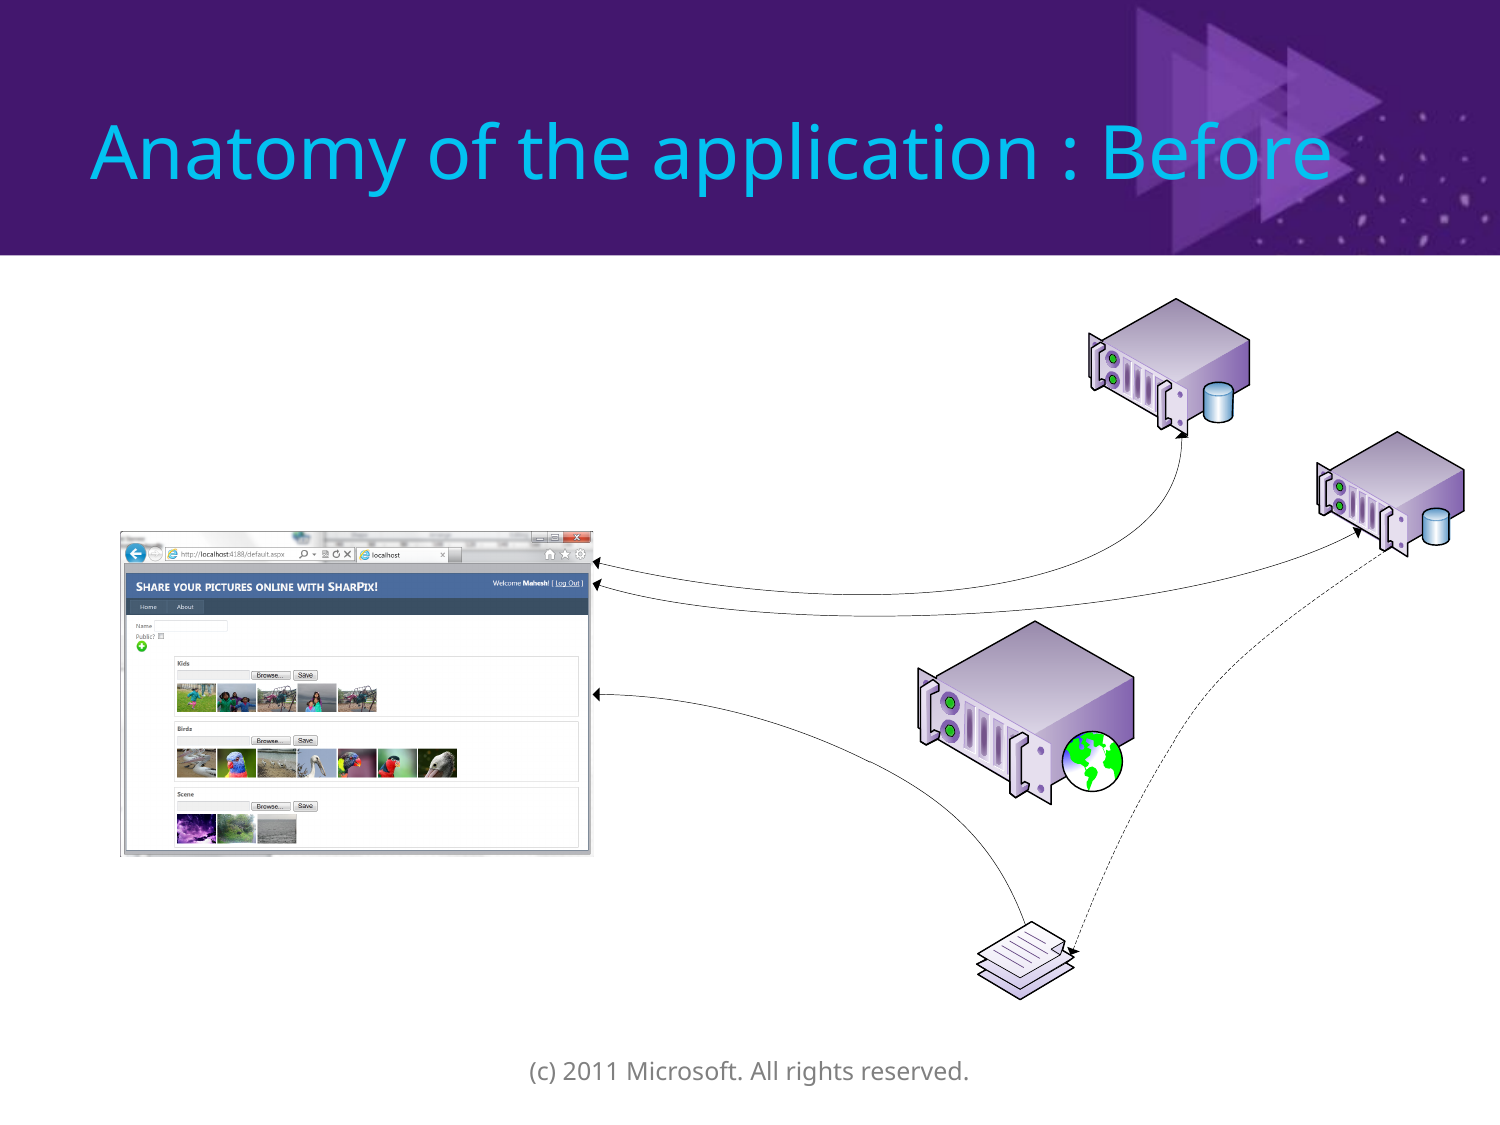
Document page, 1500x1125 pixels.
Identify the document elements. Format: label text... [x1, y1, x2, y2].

picture [0, 0, 1500, 255]
footer (c) 2011 Microsoft. All rights reserved. [512, 1042, 988, 1103]
picture [117, 294, 1468, 1003]
title Anatomy of the application : Before [75, 56, 1425, 244]
